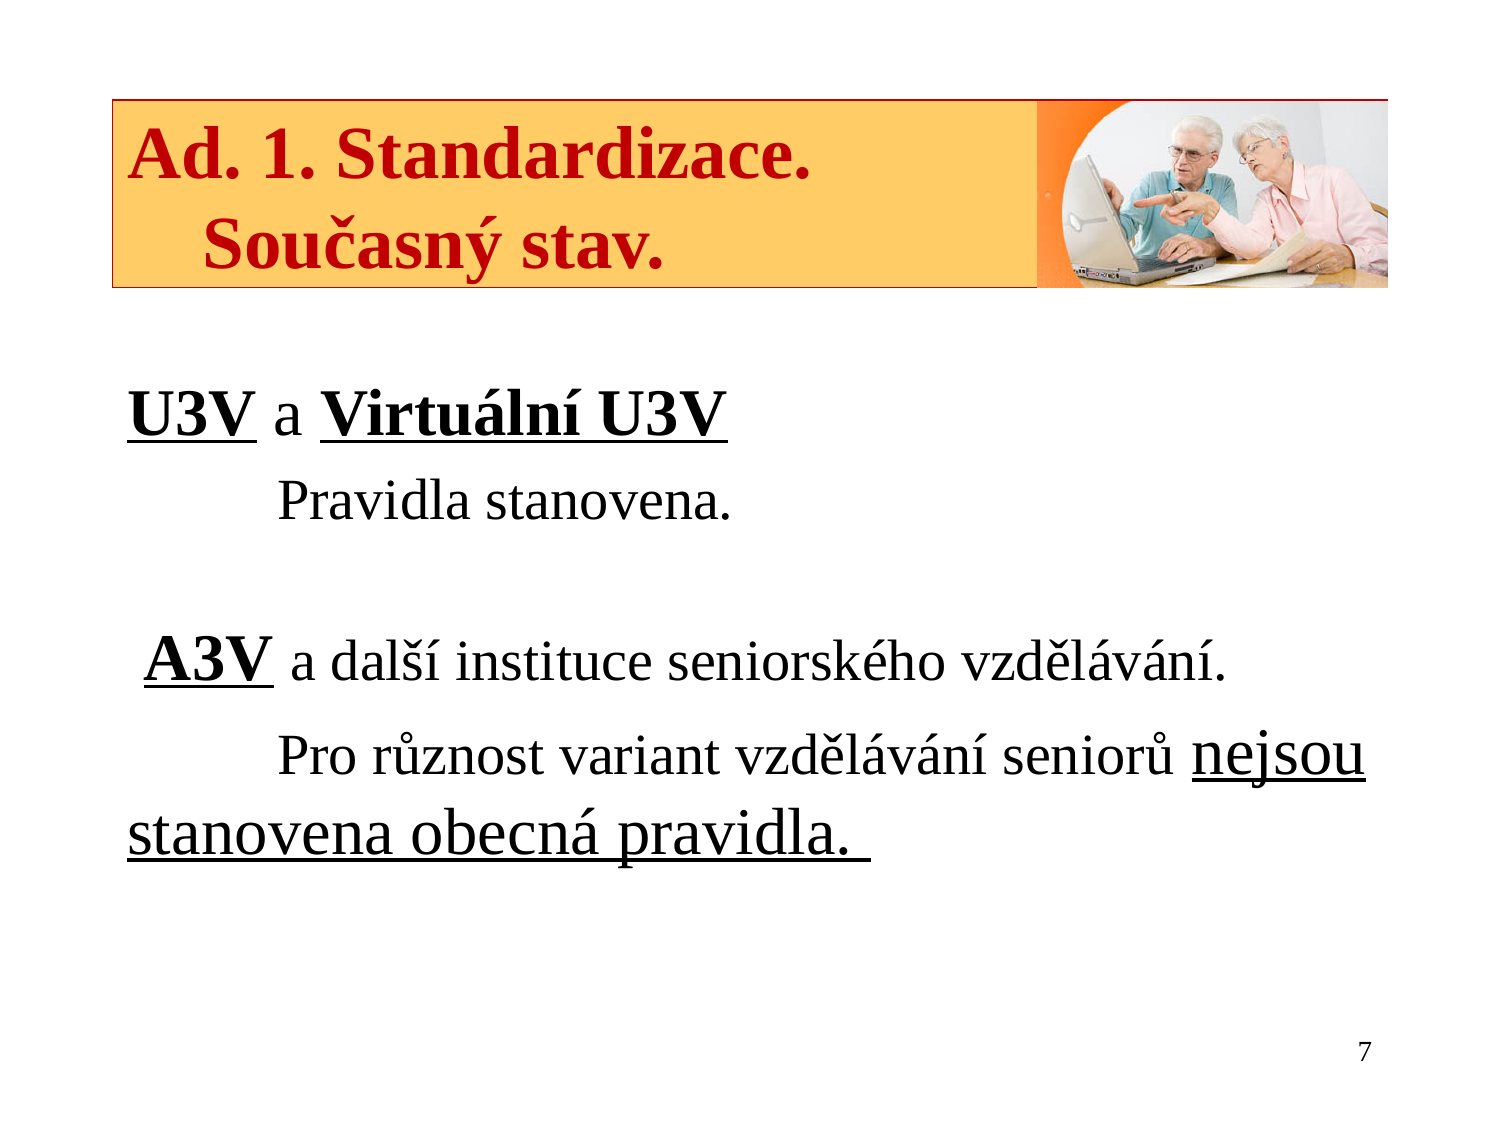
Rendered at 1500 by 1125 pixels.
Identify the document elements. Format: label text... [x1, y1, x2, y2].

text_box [1037, 101, 1389, 288]
title Ad. 1. Standardizace. Současný stav. [112, 99, 1388, 288]
slide_number 7 [1074, 1024, 1388, 1101]
list U3V a Virtuální U3V Pravidla stanovena. A3V a další instituce seniorského vzdělávání. Pro různost variant vzdělávání seniorů nejsou stanovena obecná pravidla. [111, 361, 1412, 1036]
